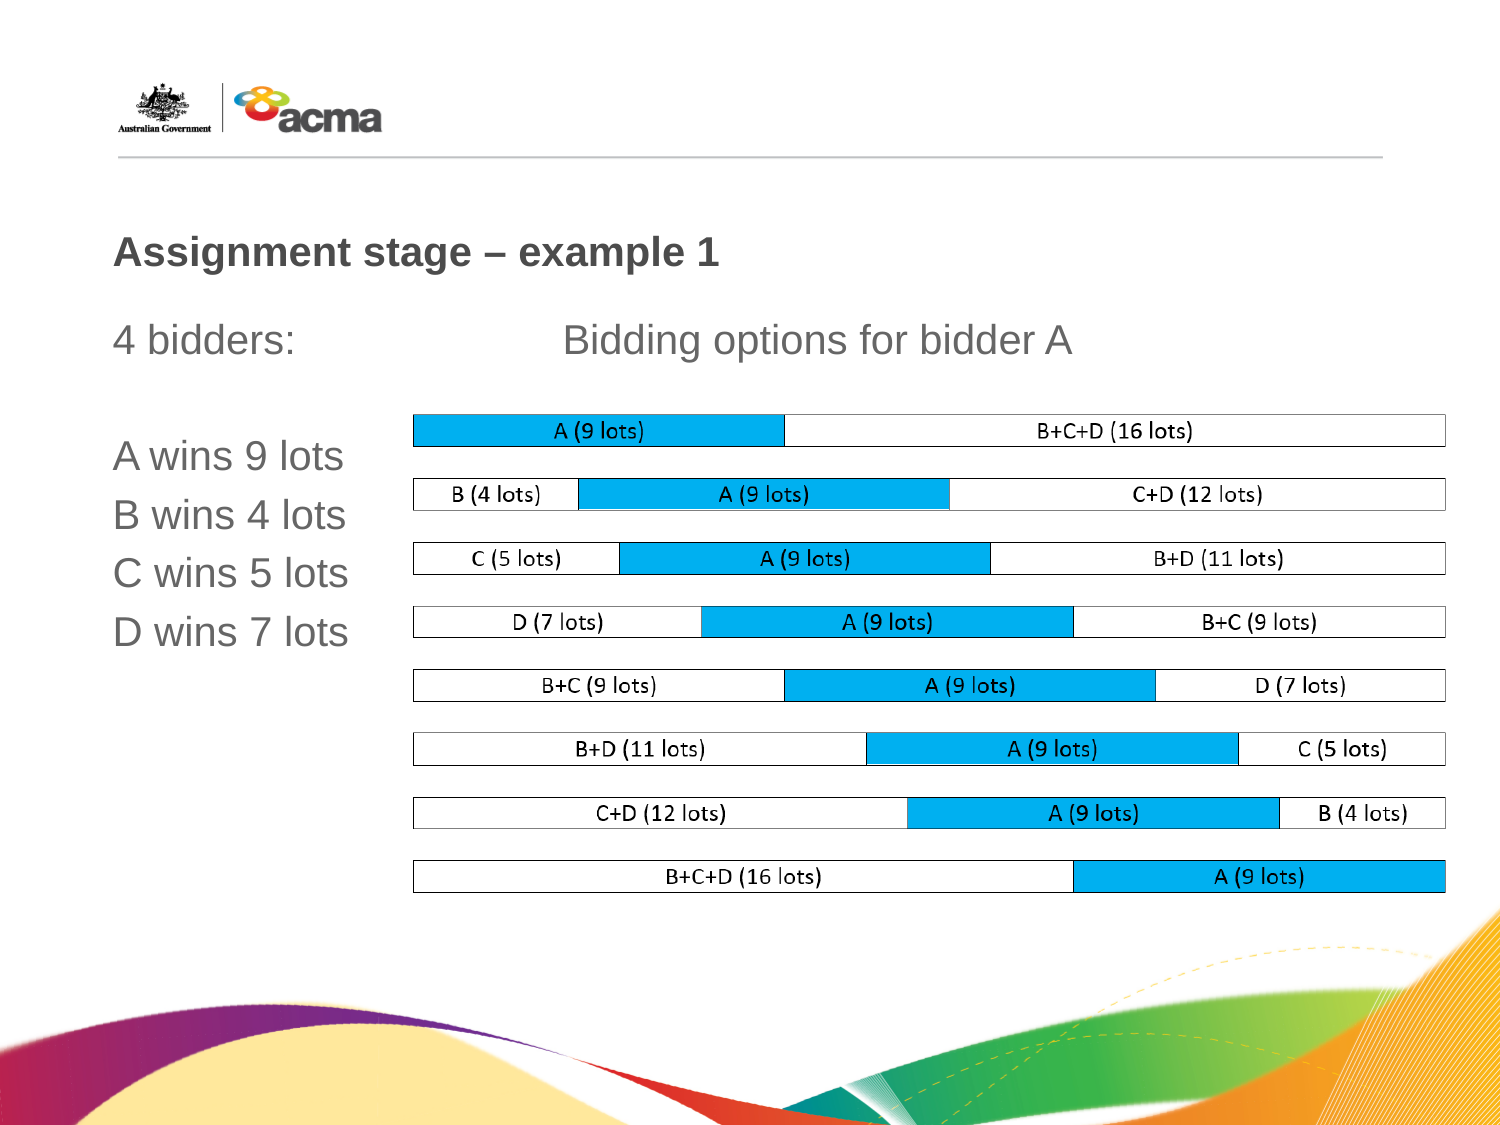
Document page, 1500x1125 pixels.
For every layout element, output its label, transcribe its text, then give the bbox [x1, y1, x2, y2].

title Assignment stage – example 1 [112, 224, 1388, 300]
picture [0, 0, 1500, 1125]
list 4 bidders: Bidding options for bidder A A wins 9 lots B wins 4 lots C wins 5 lots D wins 7 lots [112, 312, 1388, 913]
